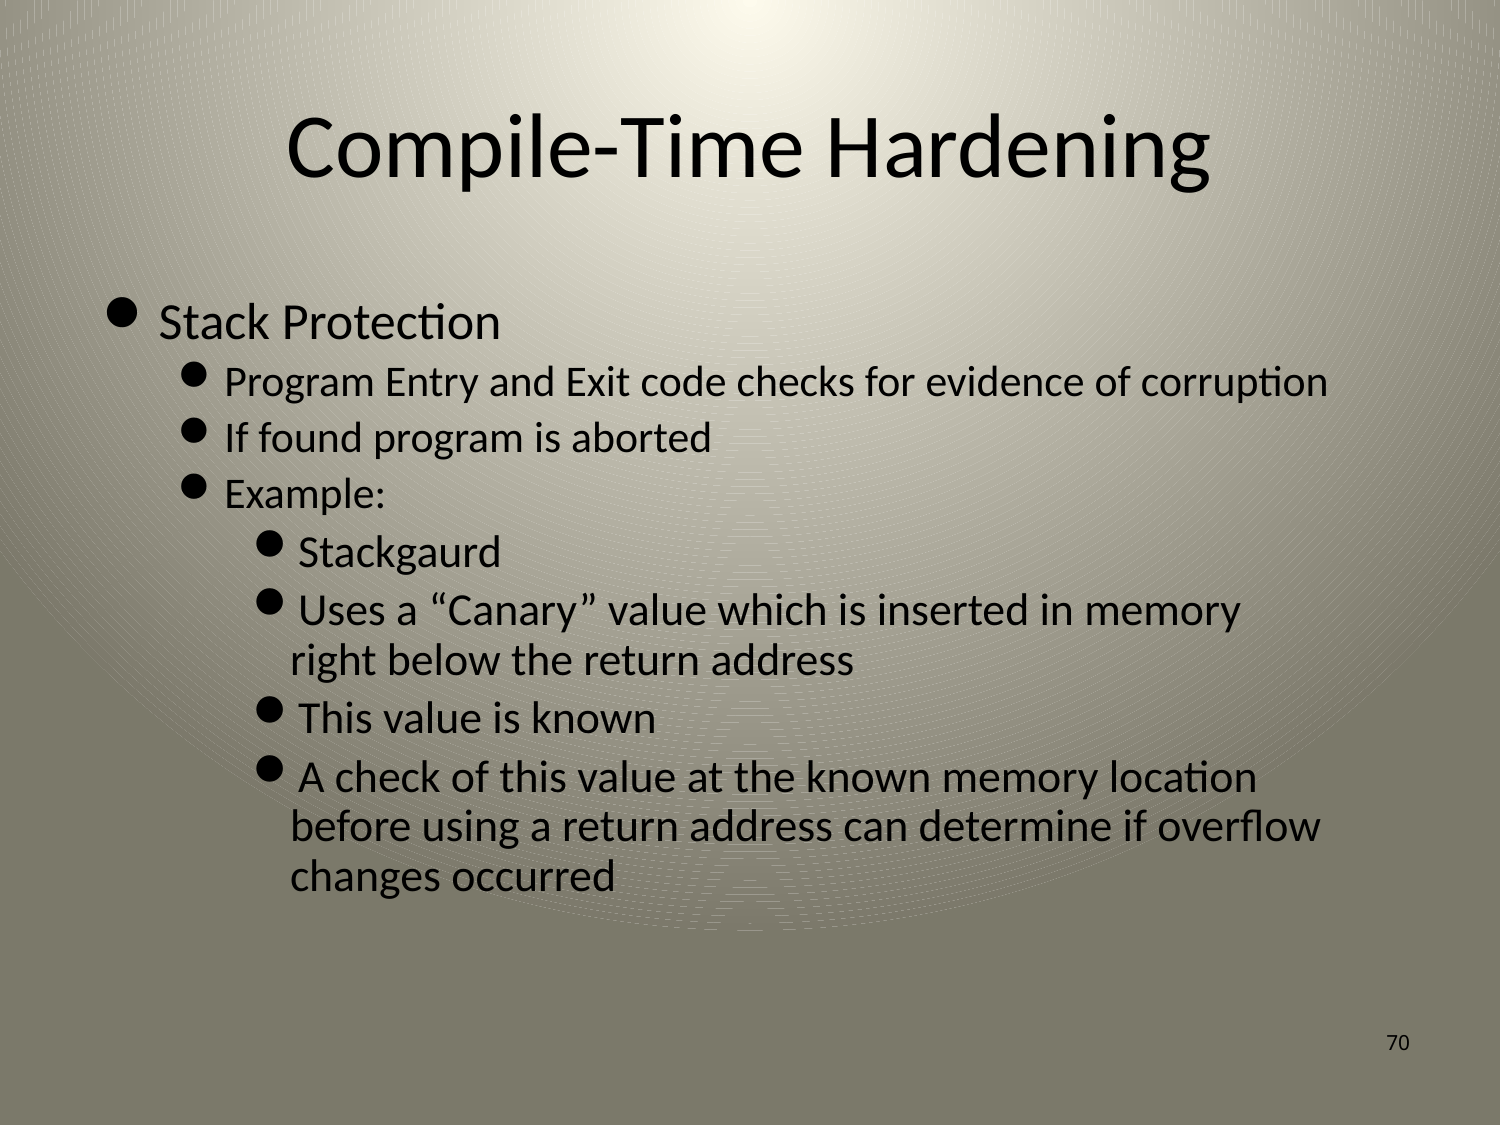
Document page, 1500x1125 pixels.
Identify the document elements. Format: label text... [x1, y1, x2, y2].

list Stack Protection Program Entry and Exit code checks for evidence of corruption If found program is aborted Example: Stackgaurd Uses a “Canary” value which is inserted in memory right below the return address This value is known A check of this value at the known memory location before using a return address can determine if overflow changes occurred [87, 286, 1350, 993]
slide_number 70 [1074, 1021, 1425, 1067]
title Compile-Time Hardening [150, 37, 1350, 245]
